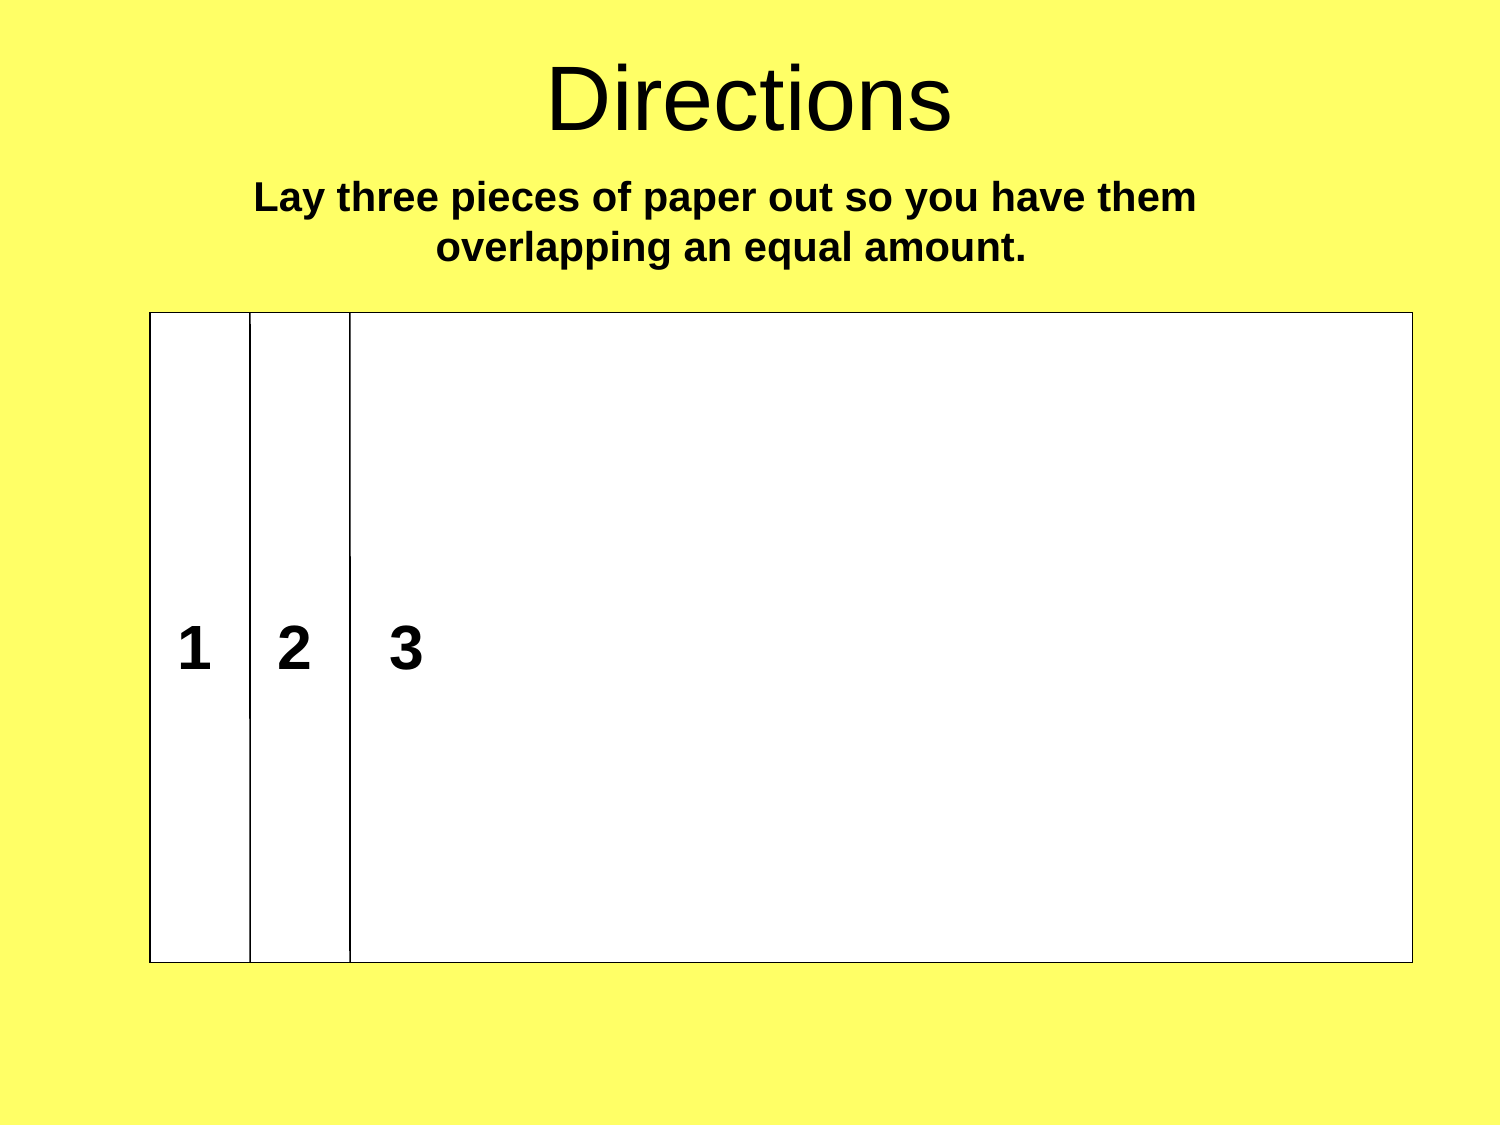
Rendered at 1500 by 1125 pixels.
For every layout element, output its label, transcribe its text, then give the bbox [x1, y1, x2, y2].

text_box 3 [375, 600, 440, 690]
title Directions [74, 0, 1426, 188]
text_box 2 [262, 600, 328, 690]
text_box Lay three pieces of paper out so you have them overlapping an equal amount. [238, 162, 1224, 278]
text_box 1 [162, 600, 228, 690]
text_box [149, 312, 1413, 963]
